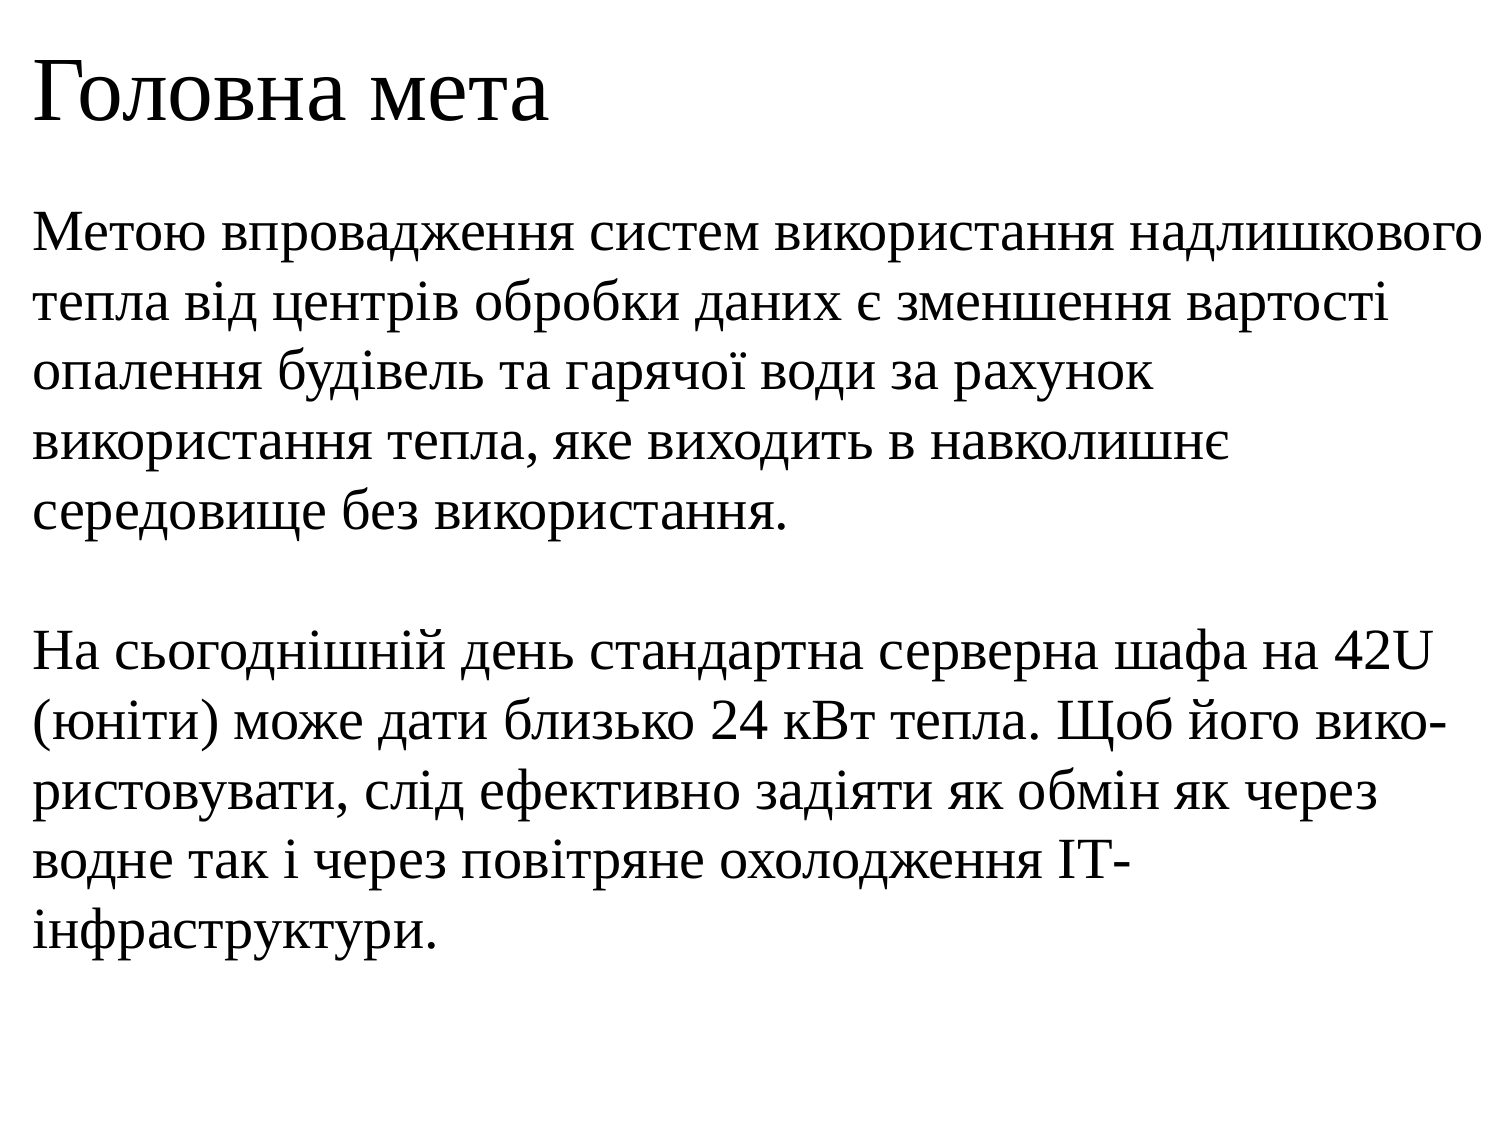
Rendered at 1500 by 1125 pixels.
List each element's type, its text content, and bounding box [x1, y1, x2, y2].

title Головна мета [17, 19, 1425, 149]
list Метою впровадження систем використання надлишкового тепла від центрів обробки даних є зменшення вартості опалення будівель та гарячої води за рахунок використання тепла, яке виходить в навколишнє середовище без використання. На сьогоднішній день стандартна серверна шафа на 42U (юніти) може дати близько 24 кВт тепла. Щоб його вико- ристовувати, слід ефективно задіяти як обмін як через водне так і через повітряне охолодження ІТ-інфраструктури. [17, 184, 1500, 1125]
